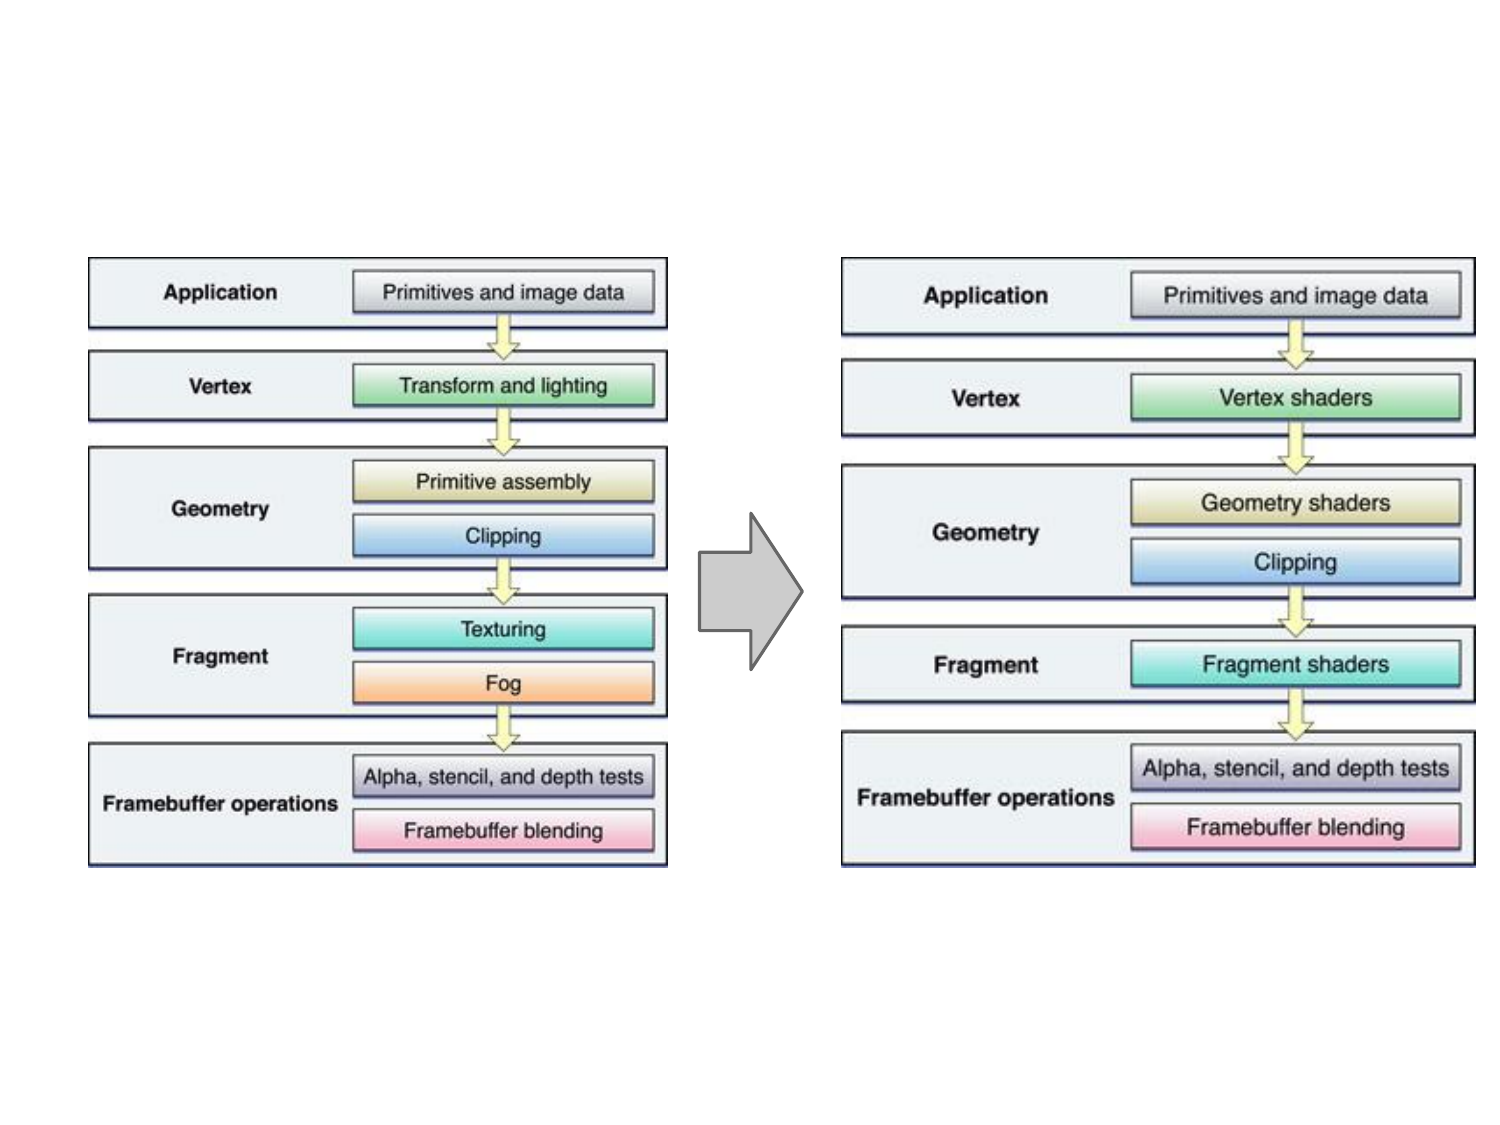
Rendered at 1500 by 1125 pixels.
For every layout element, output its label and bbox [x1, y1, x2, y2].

text_box [699, 513, 803, 670]
picture [87, 256, 668, 868]
picture [841, 256, 1476, 868]
